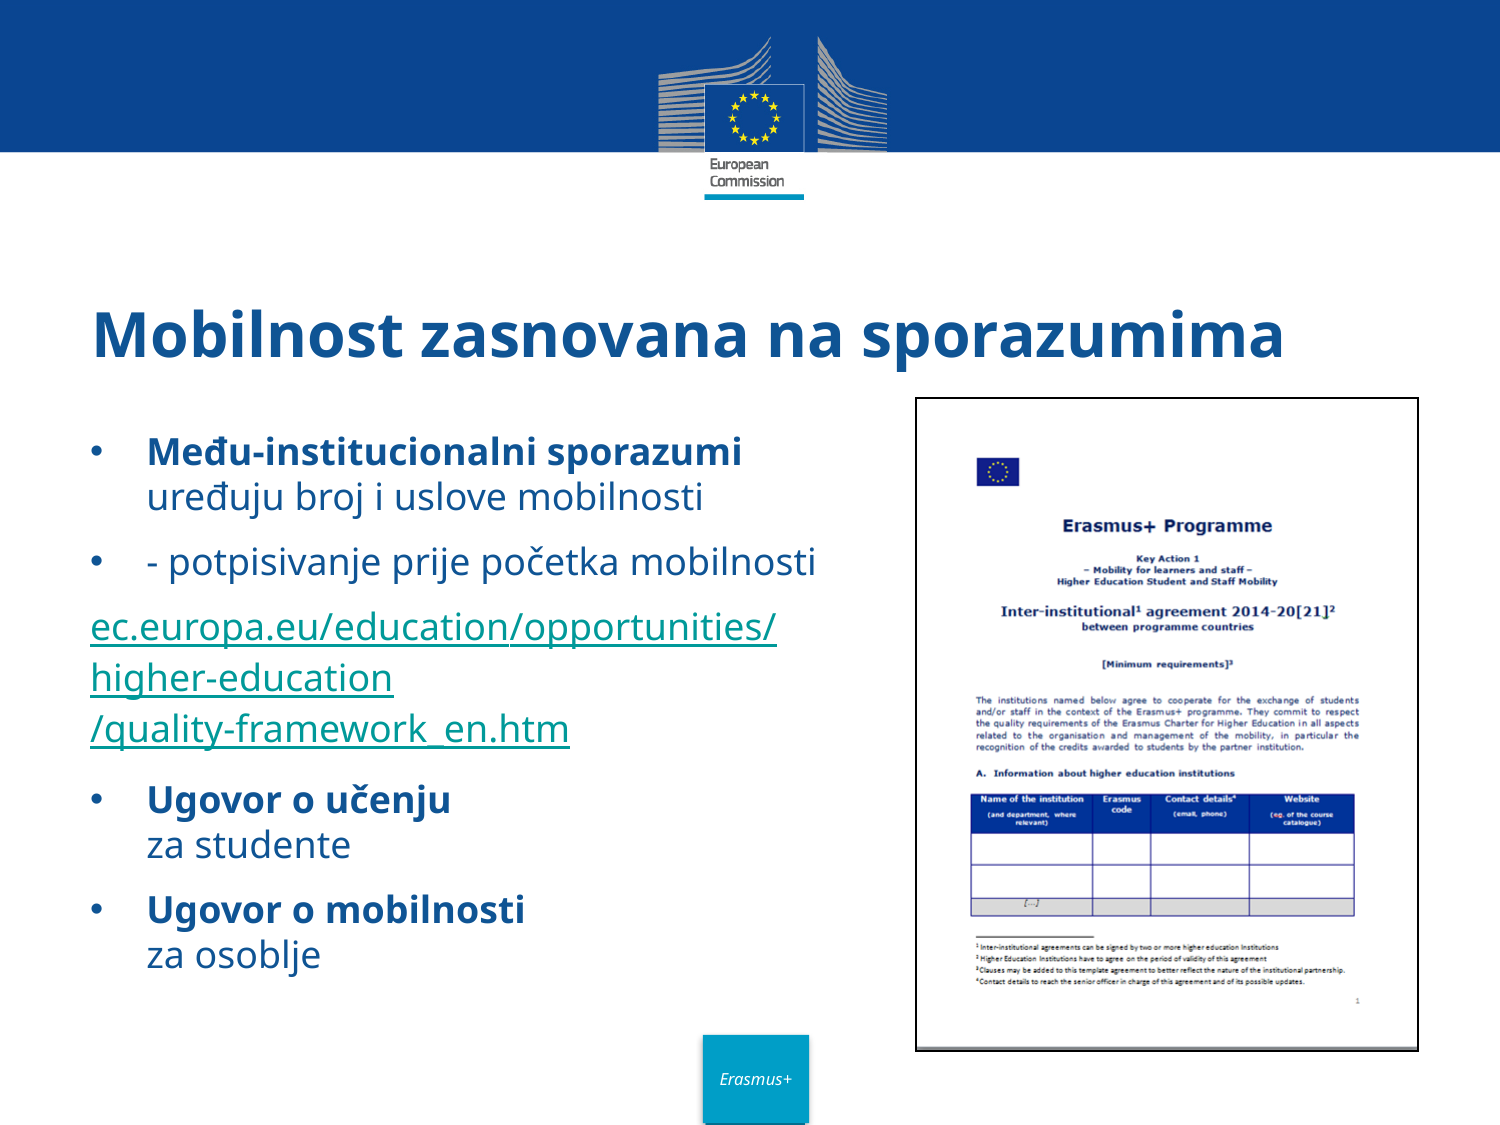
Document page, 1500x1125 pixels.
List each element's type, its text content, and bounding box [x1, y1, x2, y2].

picture [0, 0, 1500, 1125]
list Među-institucionalni sporazumi uređuju broj i uslove mobilnosti - potpisivanje prije početka mobilnosti ec.europa.eu/education/opportunities/higher-education/quality-framework_en.htm Ugovor o učenju za studente Ugovor o mobilnosti za osoblje [75, 420, 833, 1017]
title Mobilnost zasnovana na sporazumima [76, 255, 1427, 409]
